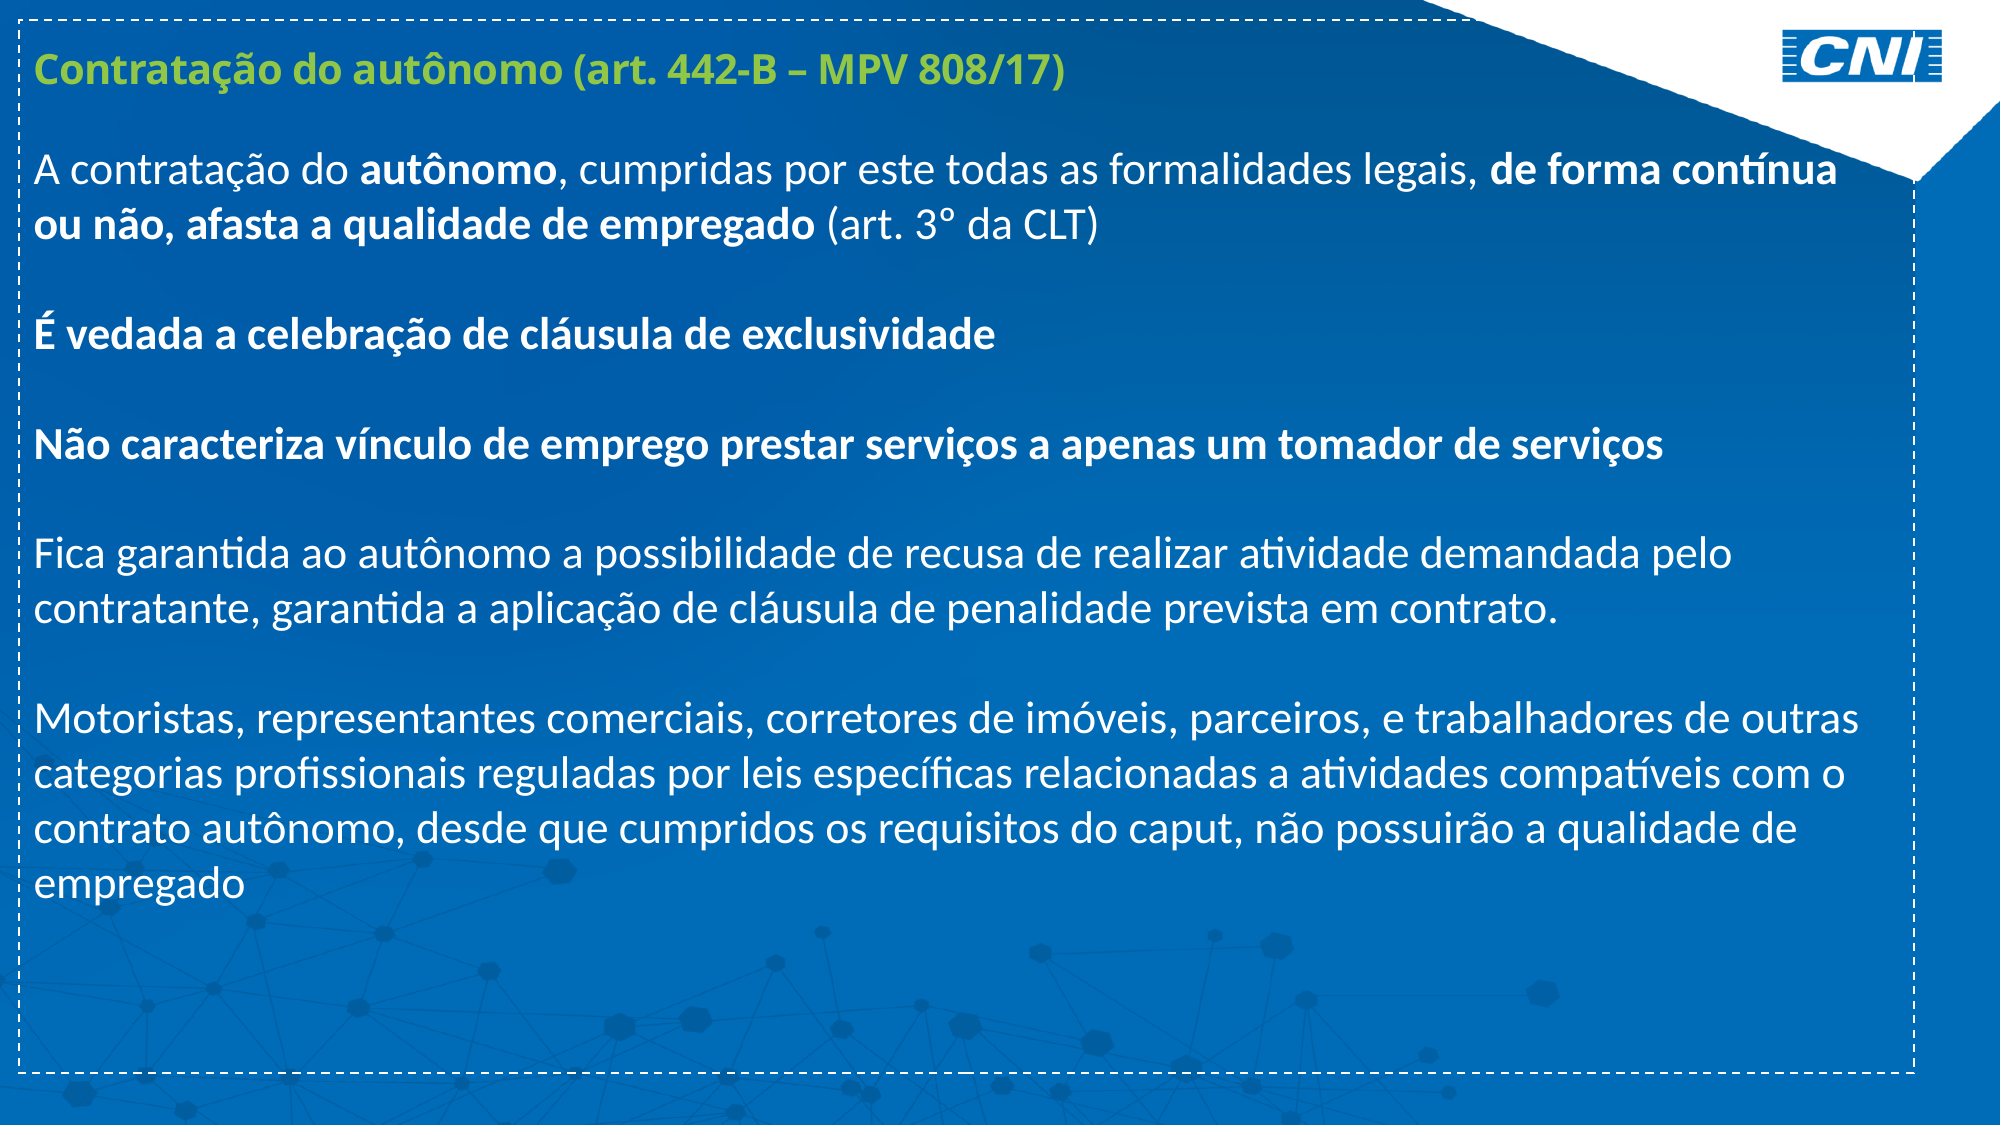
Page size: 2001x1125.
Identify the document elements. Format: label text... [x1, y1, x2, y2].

text_box Contratação do autônomo (art. 442-B – MPV 808/17) A contratação do autônomo, cumpridas por este todas as formalidades legais, de forma contínua ou não, afasta a qualidade de empregado (art. 3º da CLT) É vedada a celebração de cláusula de exclusividade Não caracteriza vínculo de emprego prestar serviços a apenas um tomador de serviços Fica garantida ao autônomo a possibilidade de recusa de realizar atividade demandada pelo contratante, garantida a aplicação de cláusula de penalidade prevista em contrato. Motoristas, representantes comerciais, corretores de imóveis, parceiros, e trabalhadores de outras categorias profissionais reguladas por leis específicas relacionadas a atividades compatíveis com o contrato autônomo, desde que cumpridos os requisitos do caput, não possuirão a qualidade de empregado [18, 35, 1877, 916]
text_box [18, 19, 1915, 1074]
picture [0, 0, 2000, 1125]
